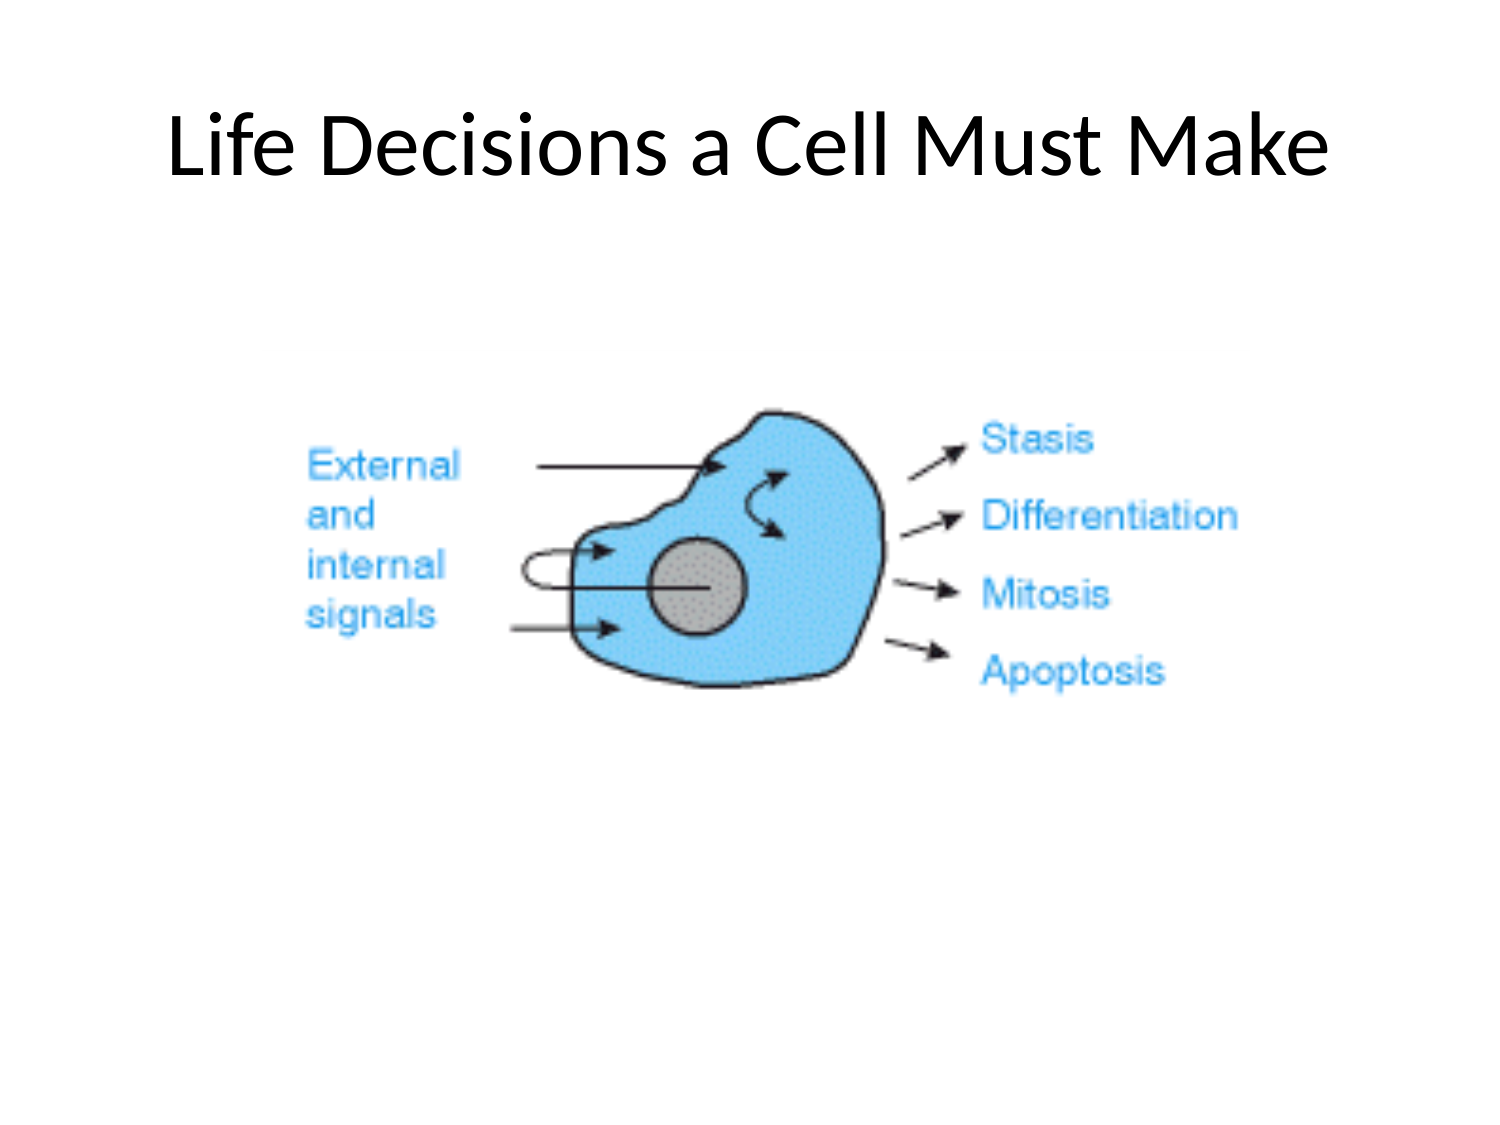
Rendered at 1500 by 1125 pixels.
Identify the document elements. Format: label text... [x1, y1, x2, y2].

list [262, 349, 1251, 805]
title Life Decisions a Cell Must Make [75, 45, 1425, 233]
